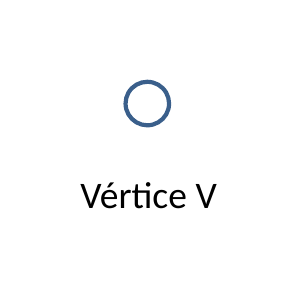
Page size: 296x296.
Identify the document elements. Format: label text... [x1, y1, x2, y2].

text_box [123, 79, 172, 128]
text_box Vértice V [65, 163, 242, 223]
